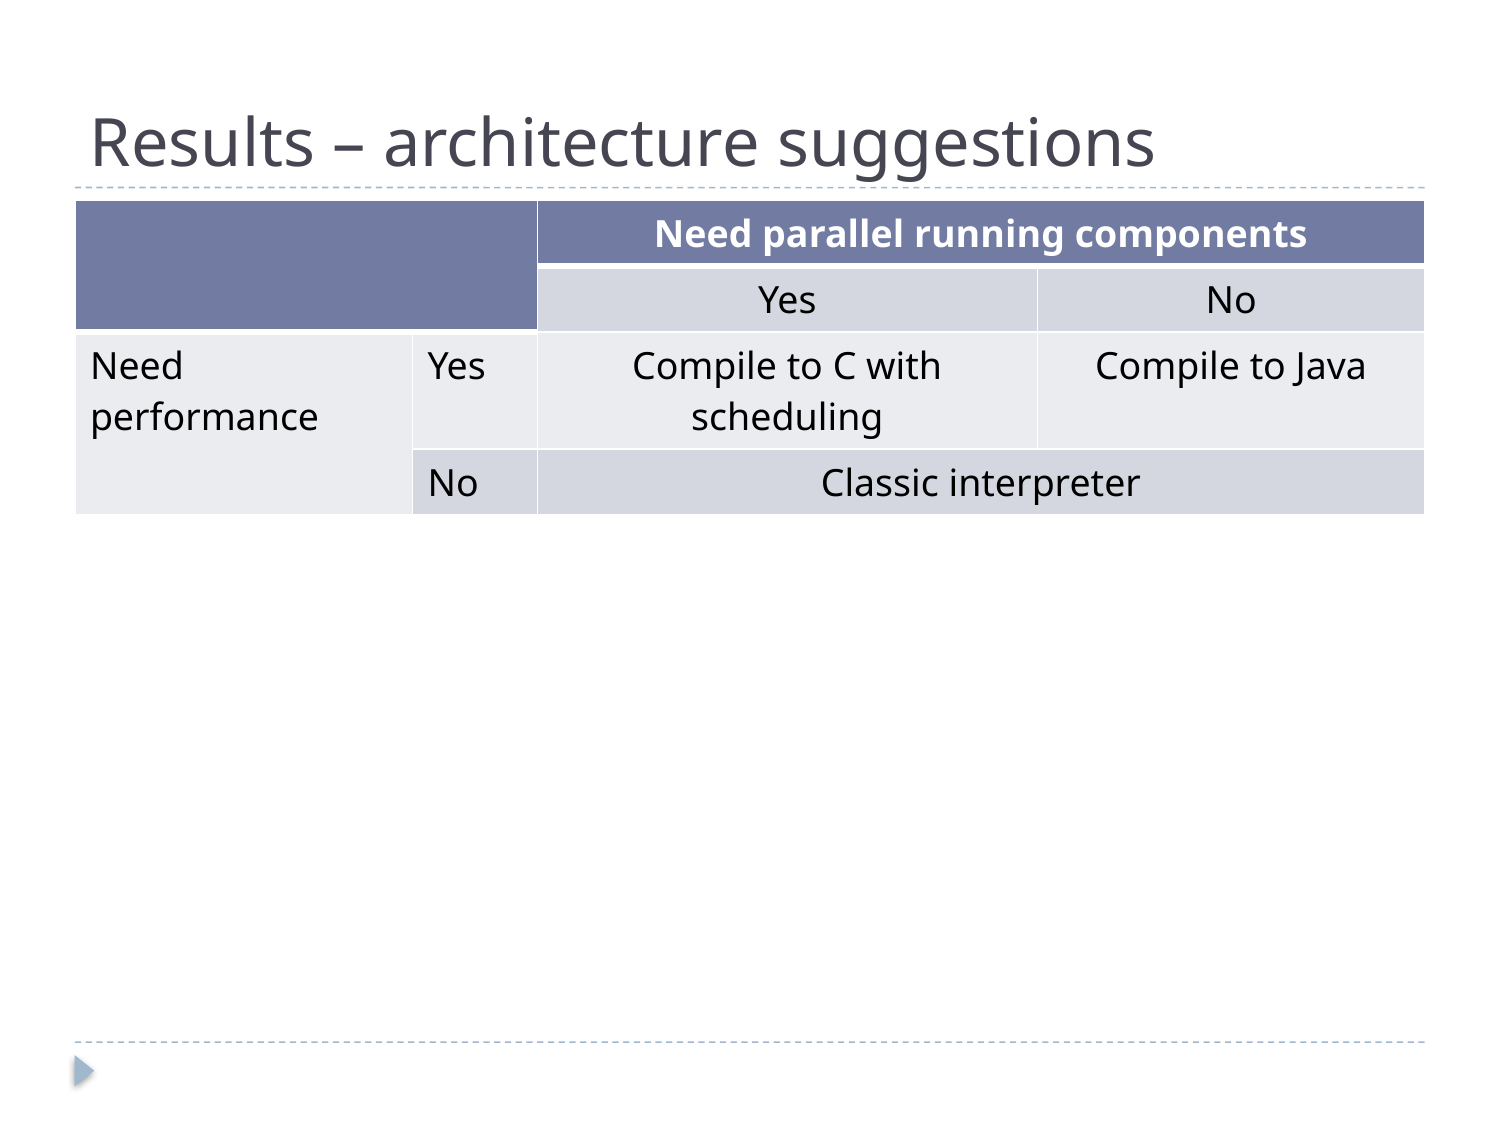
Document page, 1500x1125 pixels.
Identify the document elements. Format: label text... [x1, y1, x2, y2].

table_cell Need performance [76, 335, 412, 514]
table_cell Classic interpreter [538, 450, 1424, 514]
table_cell Yes [413, 335, 537, 448]
table_cell No [1038, 269, 1424, 331]
table_header [76, 201, 537, 329]
table_cell Compile to Java [1038, 333, 1424, 448]
table_cell Compile to C with scheduling [538, 333, 1037, 448]
table_header Need parallel running components [538, 201, 1424, 263]
table_cell No [413, 450, 537, 514]
title Results – architecture suggestions [75, 24, 1425, 188]
table_cell Yes [538, 269, 1037, 331]
